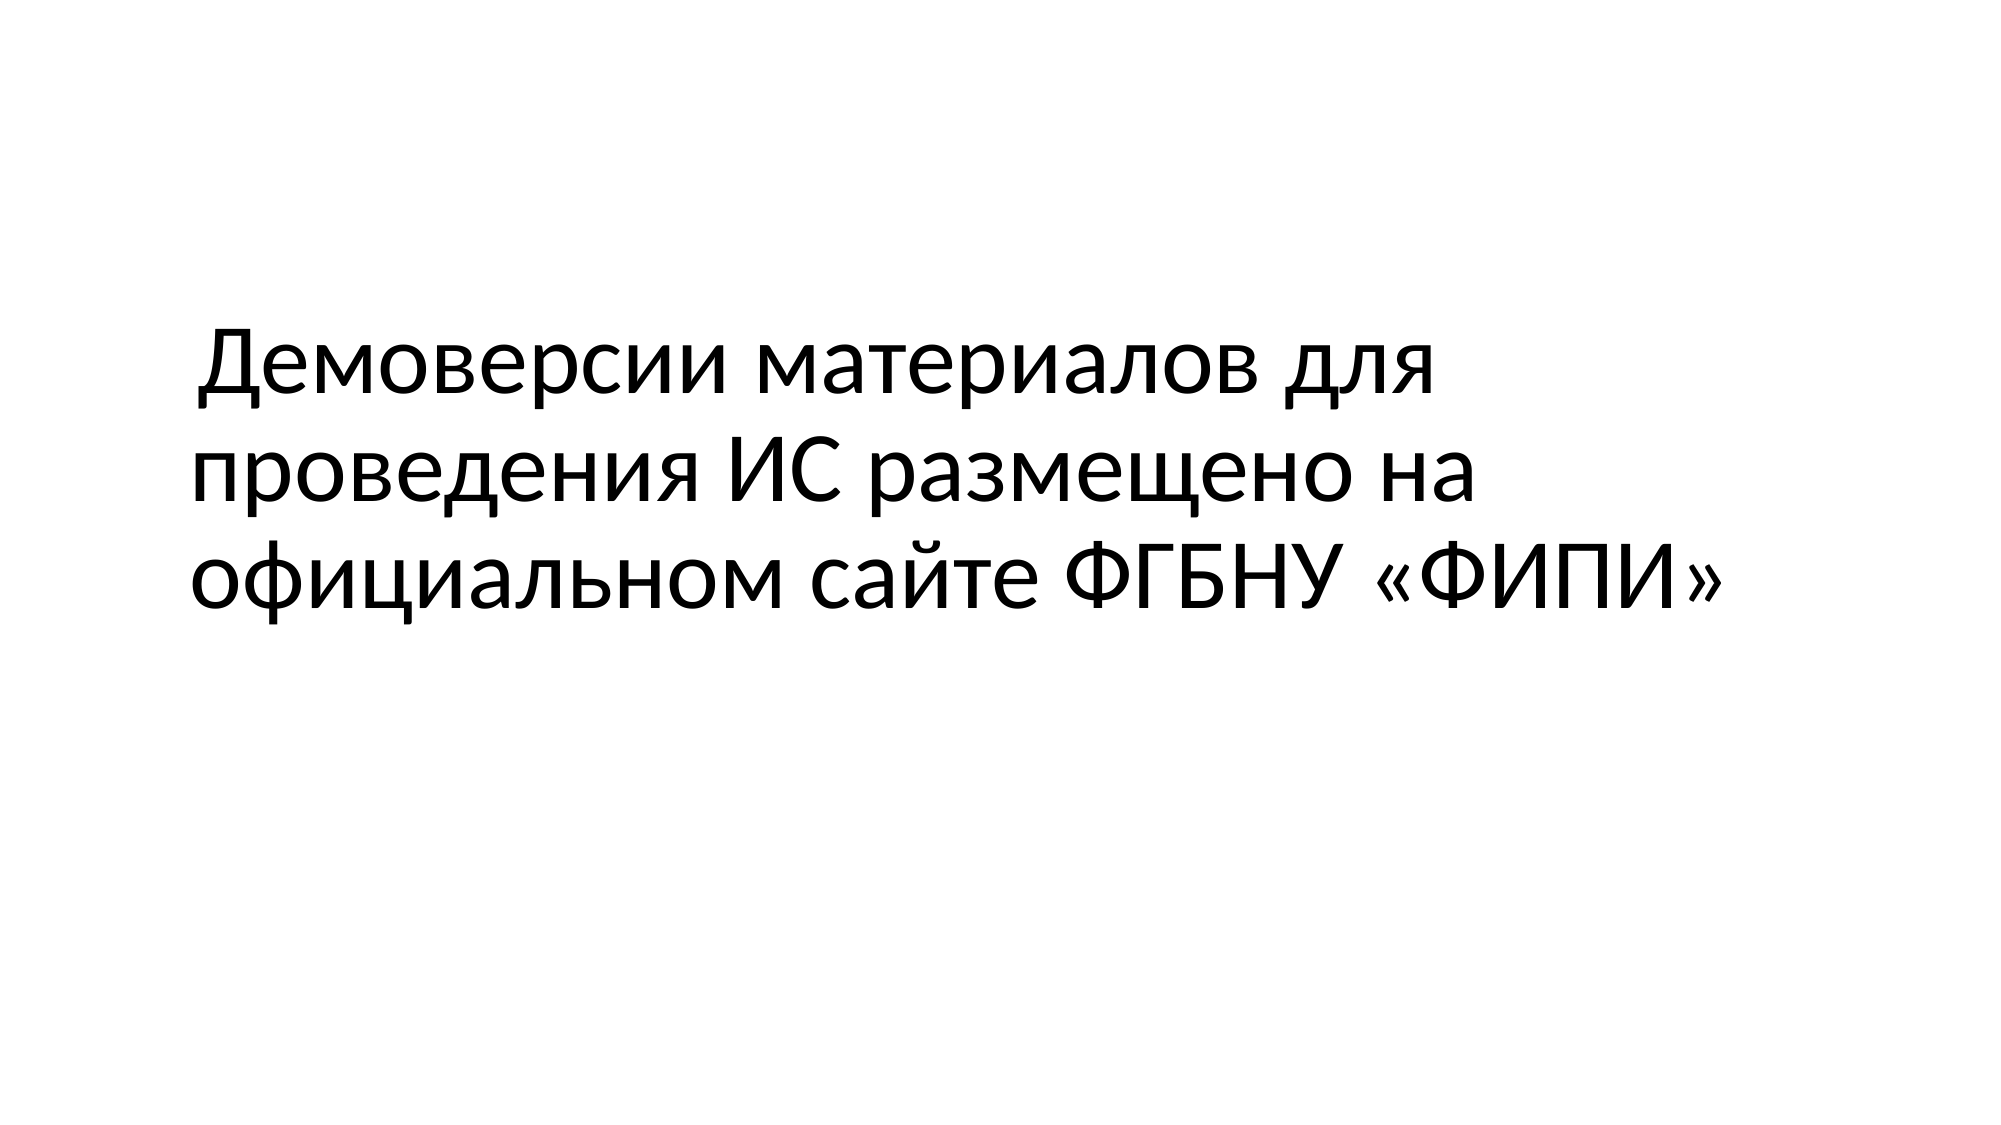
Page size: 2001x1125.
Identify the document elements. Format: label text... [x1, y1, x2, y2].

list Демоверсии материалов для проведения ИС размещено на официальном сайте ФГБНУ «ФИПИ» [137, 299, 1863, 1014]
